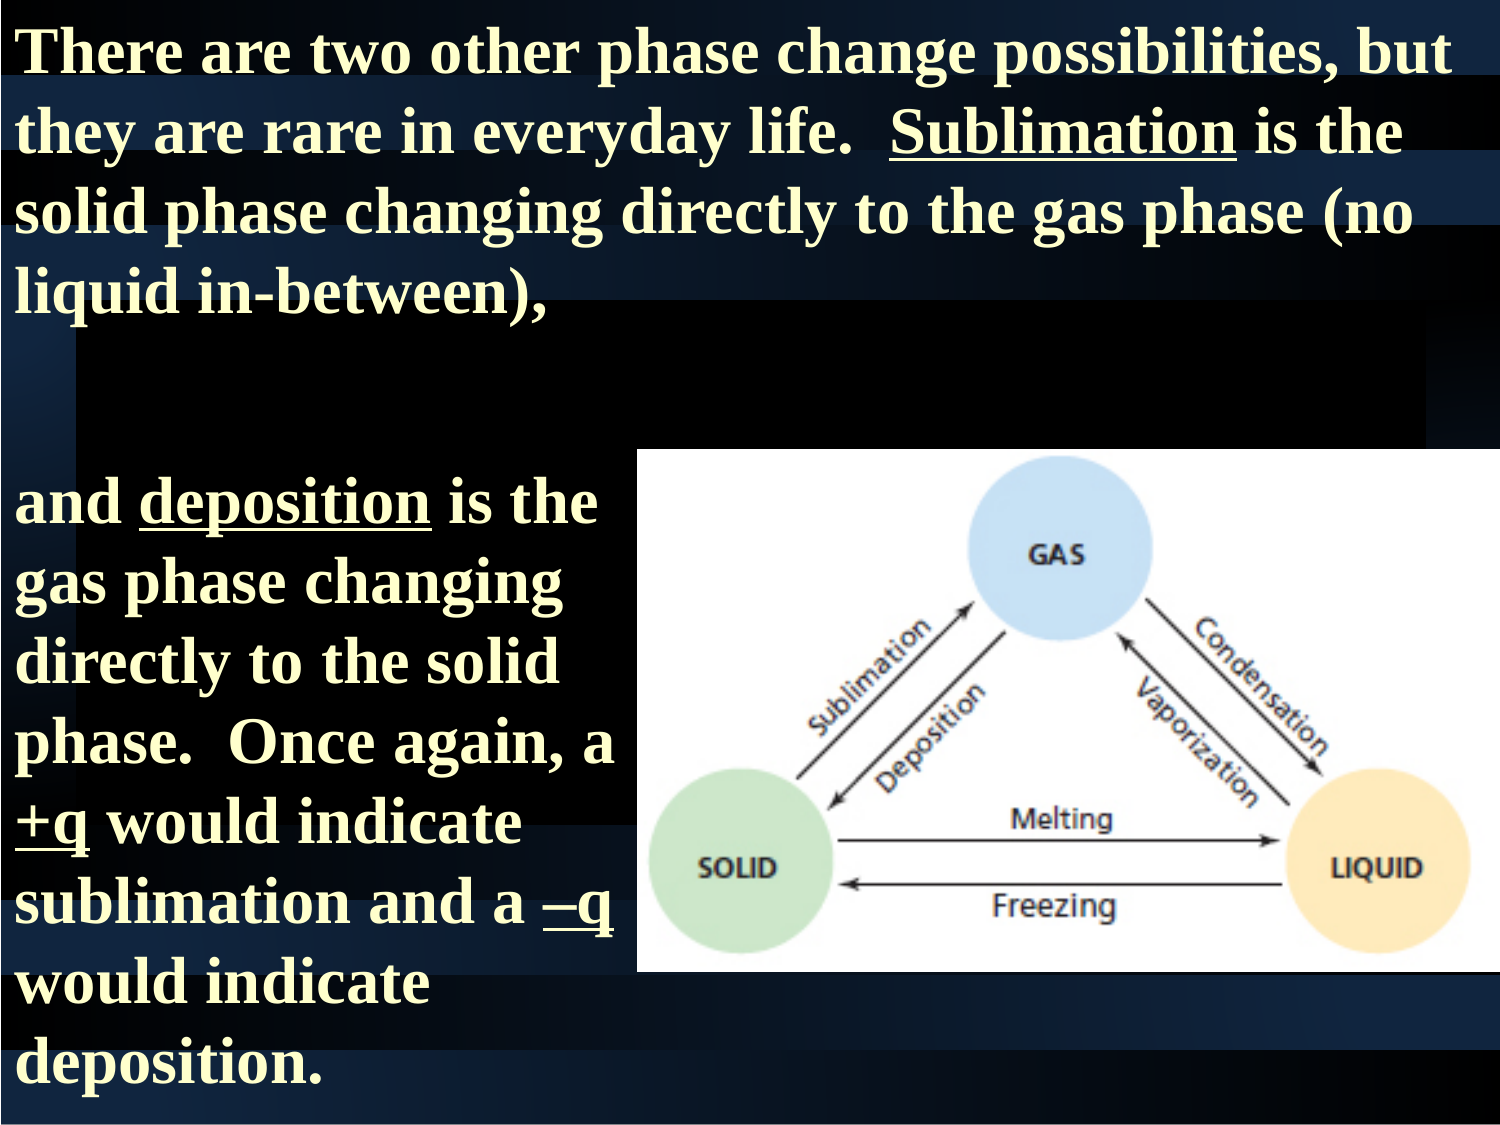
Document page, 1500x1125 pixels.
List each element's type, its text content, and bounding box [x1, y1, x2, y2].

text_box and deposition is the gas phase changing directly to the solid phase. Once again, a +q would indicate sublimation and a –q would indicate deposition. [0, 449, 638, 1105]
text_box There are two other phase change possibilities, but they are rare in everyday life. Sublimation is the solid phase changing directly to the gas phase (no liquid in-between), [0, 0, 1500, 335]
picture [0, 335, 1500, 1125]
